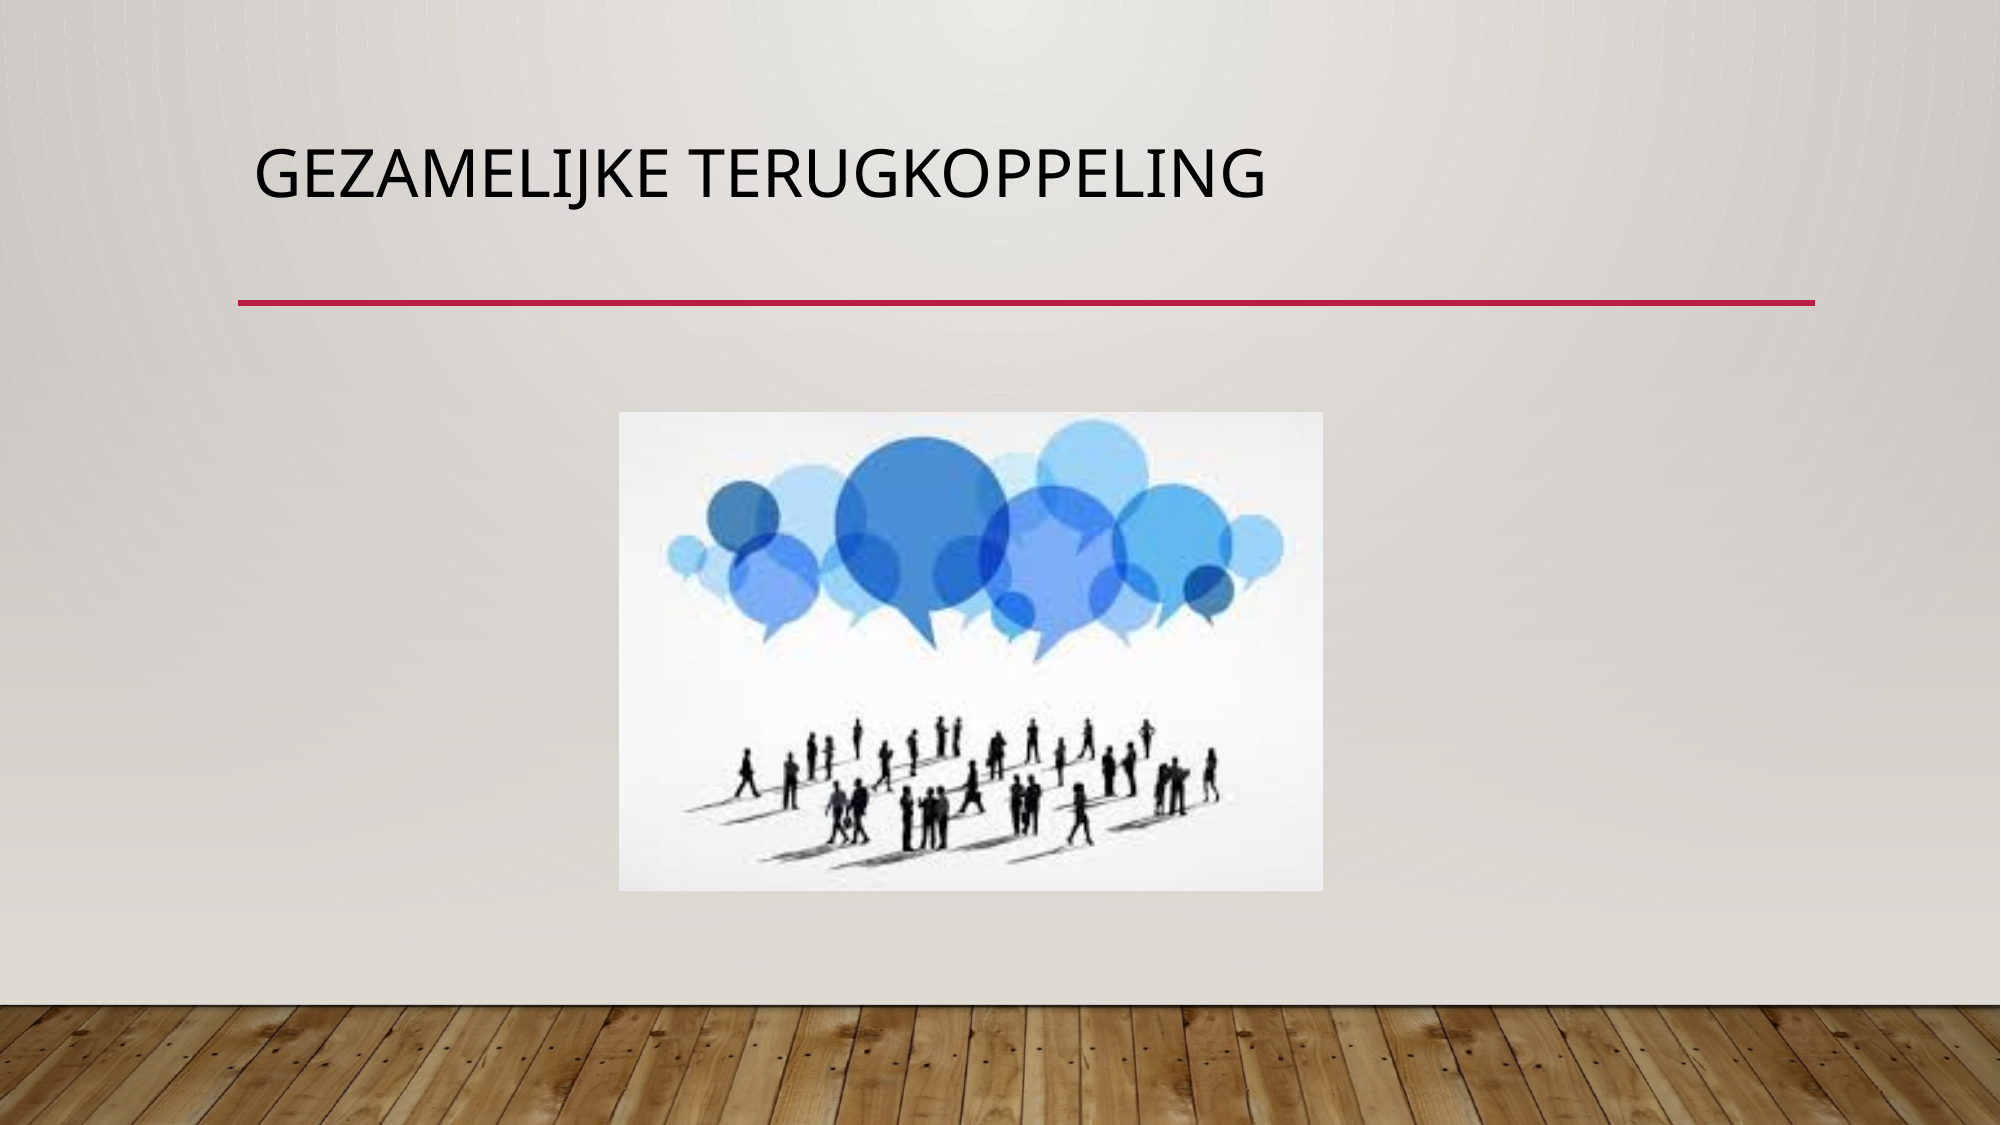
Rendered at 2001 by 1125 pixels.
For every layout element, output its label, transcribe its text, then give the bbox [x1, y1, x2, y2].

title Gezamelijke terugkoppeling [238, 131, 1814, 305]
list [618, 411, 1323, 891]
picture [0, 1005, 2000, 1125]
